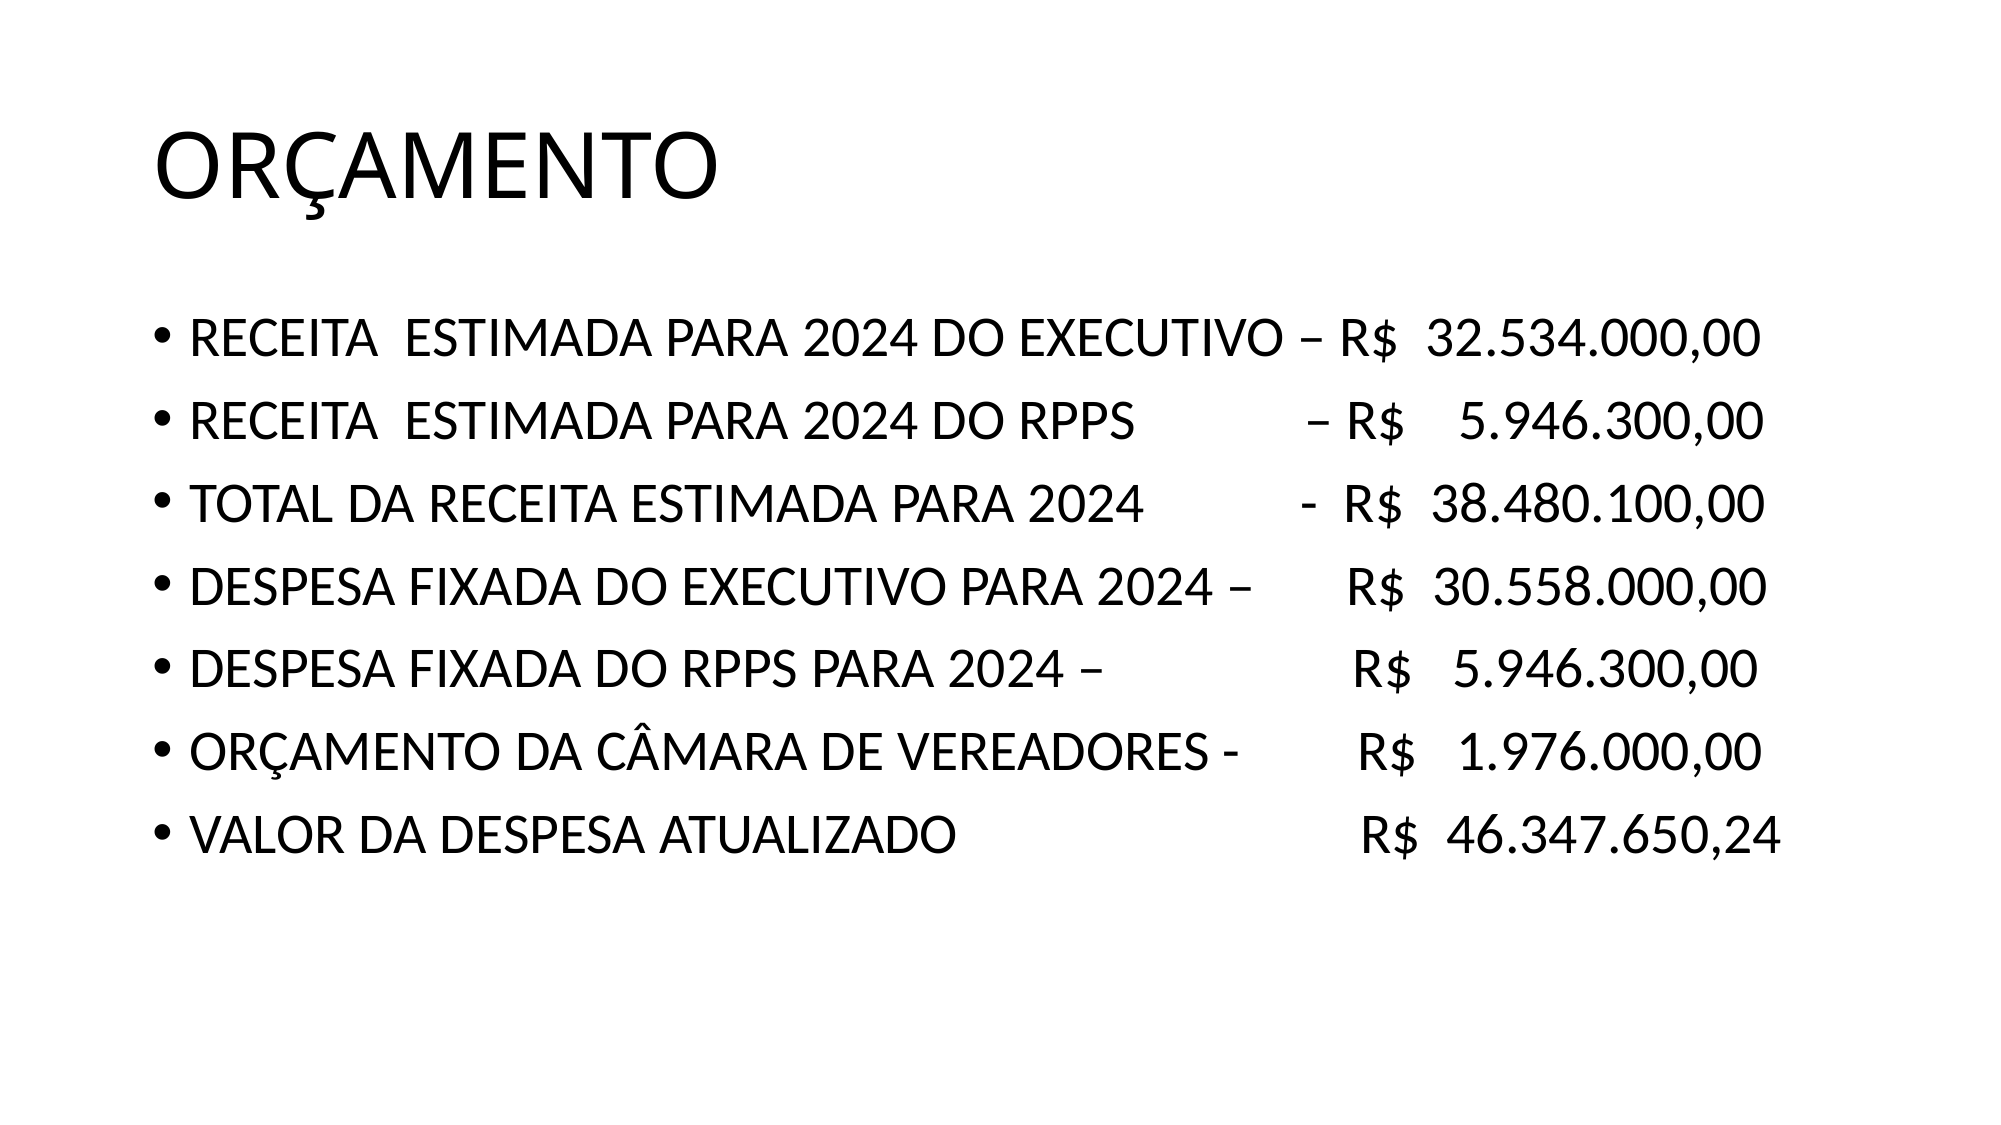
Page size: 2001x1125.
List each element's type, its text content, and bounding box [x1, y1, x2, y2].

list RECEITA ESTIMADA PARA 2024 DO EXECUTIVO – R$ 32.534.000,00 RECEITA ESTIMADA PARA 2024 DO RPPS – R$ 5.946.300,00 TOTAL DA RECEITA ESTIMADA PARA 2024 - R$ 38.480.100,00 DESPESA FIXADA DO EXECUTIVO PARA 2024 – R$ 30.558.000,00 DESPESA FIXADA DO RPPS PARA 2024 – R$ 5.946.300,00 ORÇAMENTO DA CÂMARA DE VEREADORES - R$ 1.976.000,00 VALOR DA DESPESA ATUALIZADO R$ 46.347.650,24 [137, 299, 1863, 879]
title ORÇAMENTO [137, 59, 1863, 278]
